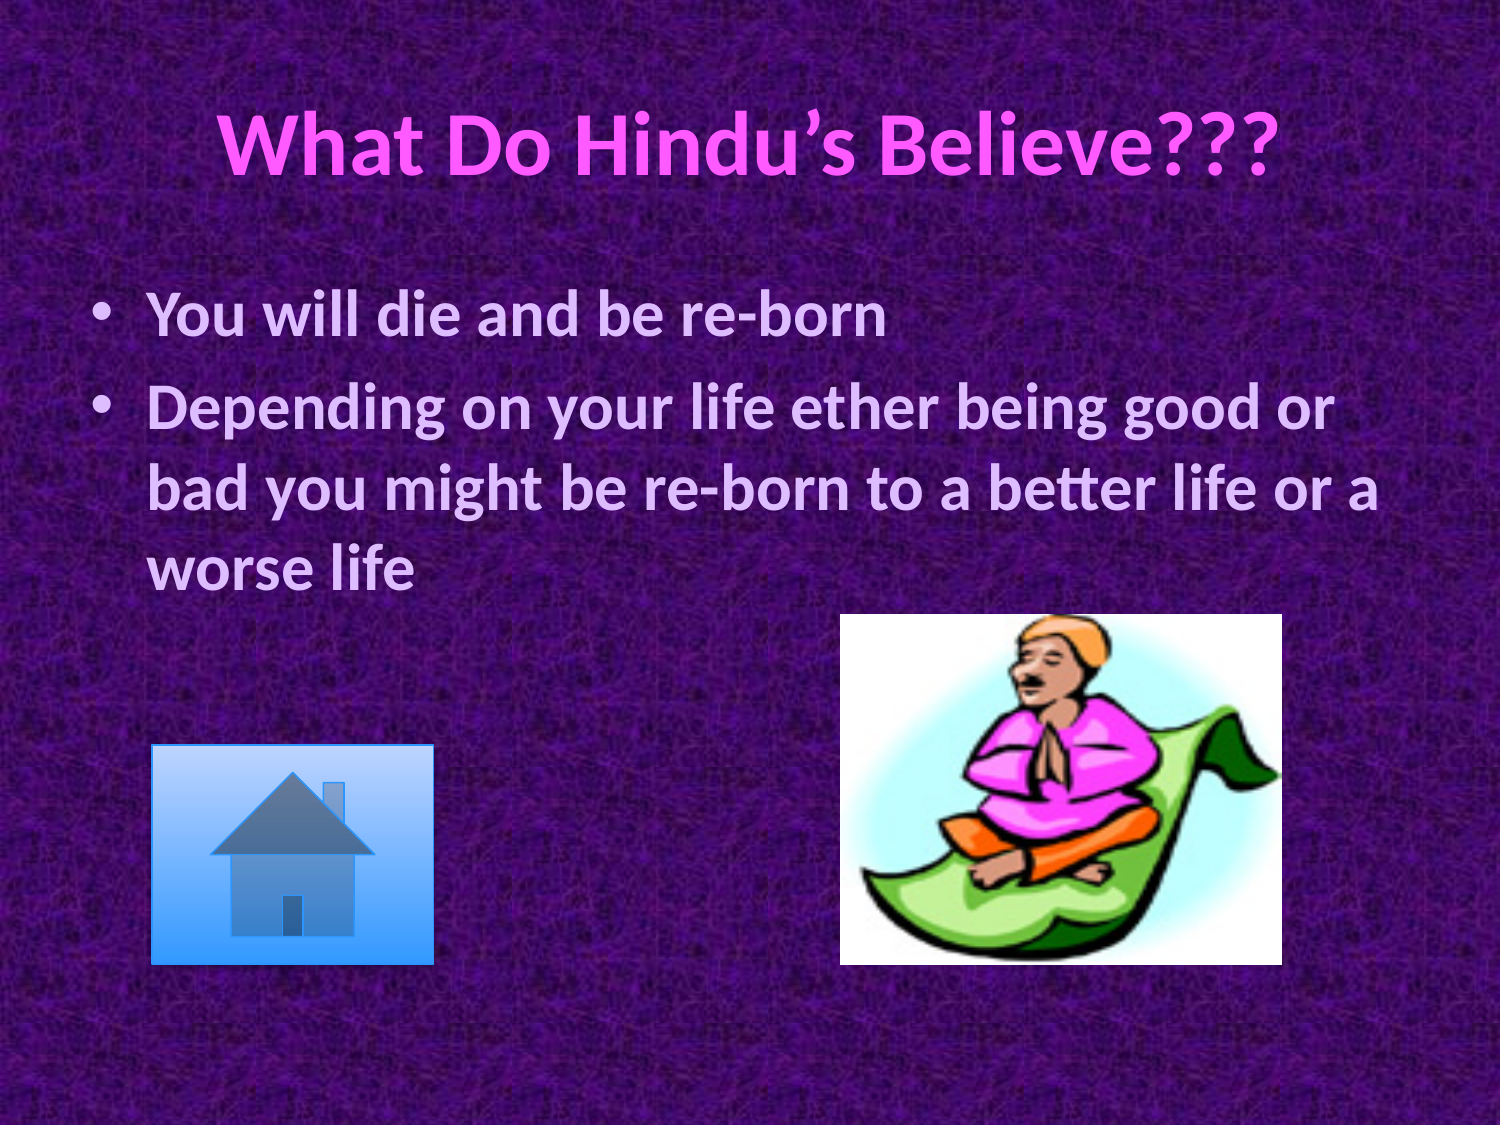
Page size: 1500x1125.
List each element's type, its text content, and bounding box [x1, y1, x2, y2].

text_box [151, 744, 434, 965]
title What Do Hindu’s Believe??? [75, 45, 1425, 233]
list You will die and be re-born Depending on your life ether being good or bad you might be re-born to a better life or a worse life [75, 262, 1425, 1005]
picture [0, 0, 1500, 1125]
